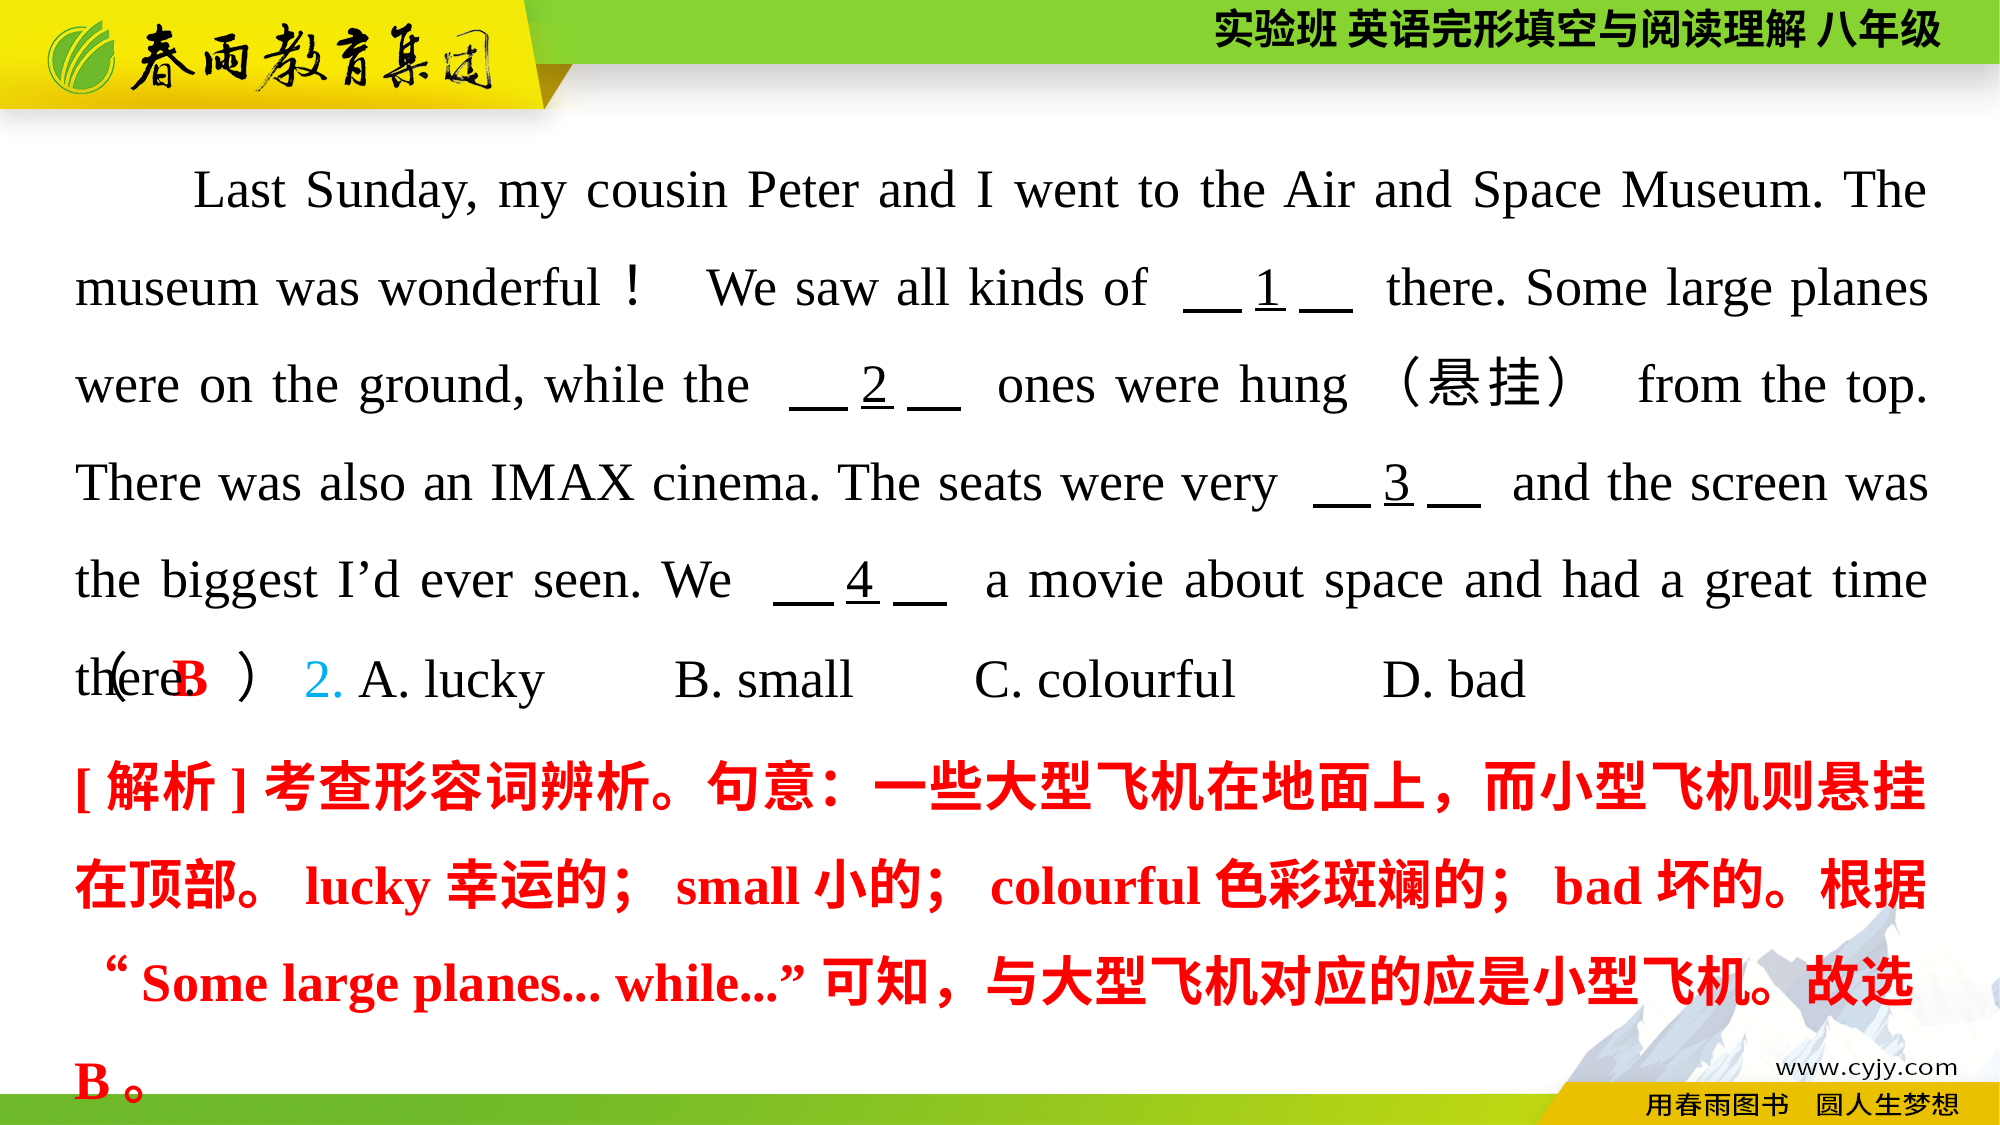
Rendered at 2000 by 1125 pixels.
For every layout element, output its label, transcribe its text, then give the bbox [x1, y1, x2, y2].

list Last Sunday, my cousin Peter and I went to the Air and Space Museum. The museum was wonderful！ We saw all kinds of 1 there. Some large planes were on the ground, while the 2 ones were hung（悬挂） from the top. There was also an IMAX cinema. The seats were very 3 and the screen was the biggest I’d ever seen. We 4 a movie about space and had a great time there. [60, 113, 1945, 621]
text_box （ ）2. A. lucky B. small C. colourful D. bad [59, 603, 157, 712]
text_box [解析]考查形容词辨析。句意：一些大型飞机在地面上，而小型飞机则悬挂在顶部。lucky幸运的；small小的；colourful色彩斑斓的；bad坏的。根据“Some large planes... while...”可知，与大型飞机对应的应是小型飞机。故选B。 [59, 712, 1944, 1118]
text_box （ ）2. A. lucky B. small C. colourful D. bad [224, 621, 1944, 712]
text_box B [157, 621, 224, 712]
picture [0, 0, 2000, 1125]
